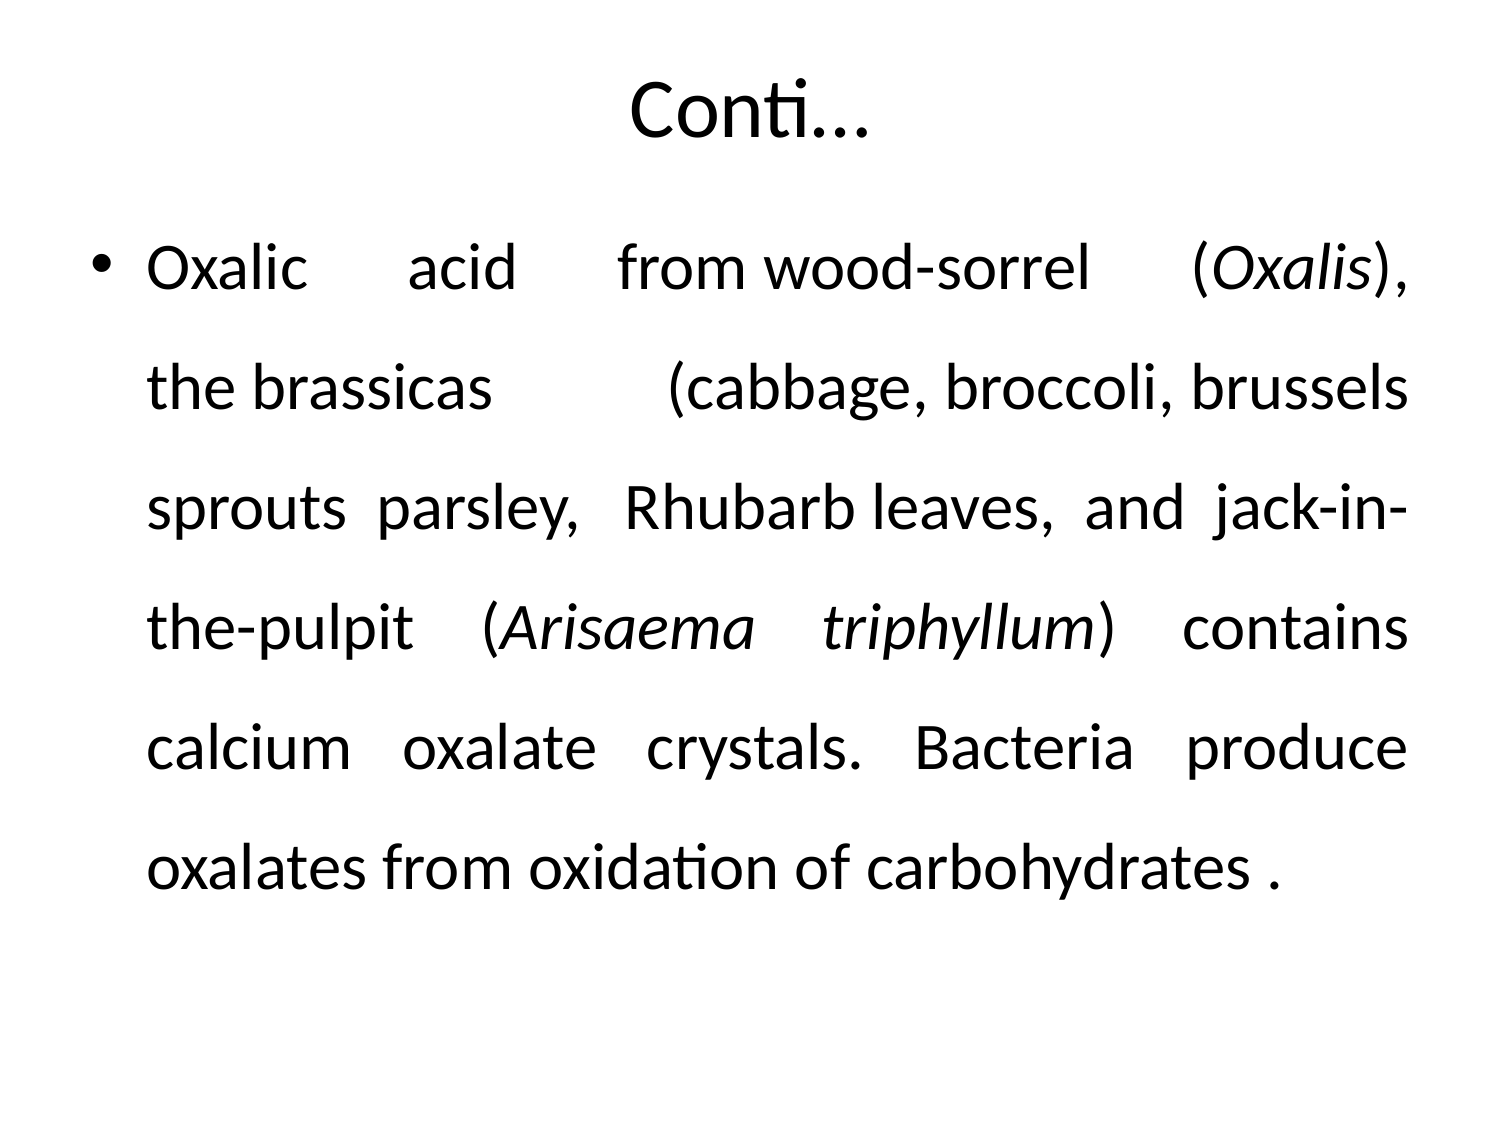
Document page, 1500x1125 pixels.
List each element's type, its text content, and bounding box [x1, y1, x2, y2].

list Oxalic acid from wood-sorrel (Oxalis), the brassicas (cabbage, broccoli, brussels sprouts parsley, Rhubarb leaves, and jack-in-the-pulpit (Arisaema triphyllum) contains calcium oxalate crystals. Bacteria produce oxalates from oxidation of carbohydrates . [75, 174, 1425, 1075]
title Conti… [75, 45, 1425, 163]
